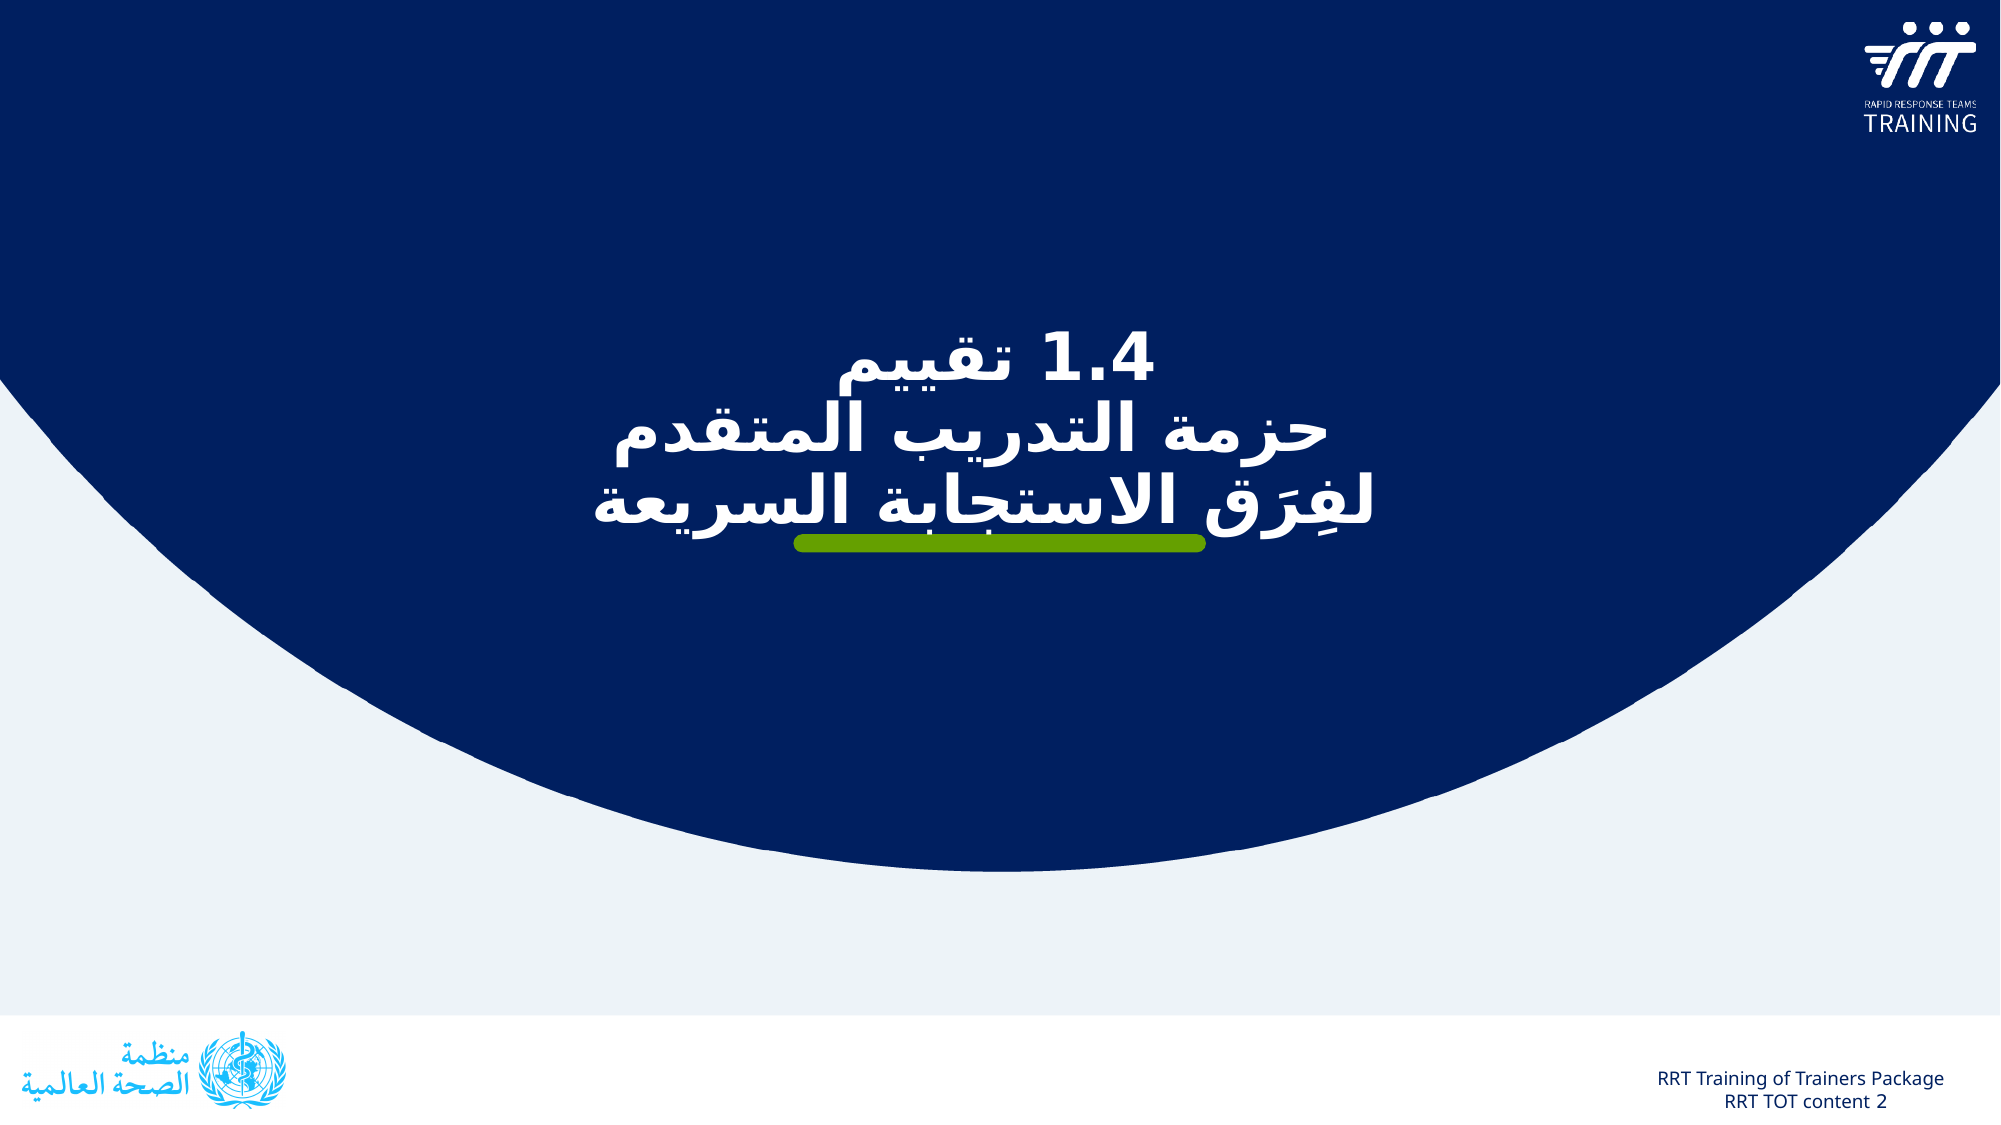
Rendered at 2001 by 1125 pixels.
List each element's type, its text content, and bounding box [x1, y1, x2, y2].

picture [22, 1031, 286, 1109]
picture [0, 0, 2001, 904]
list 1.4 تقييم حزمة التدريب المتقدم لفِرَق الاستجابة السريعة [587, 276, 1383, 585]
